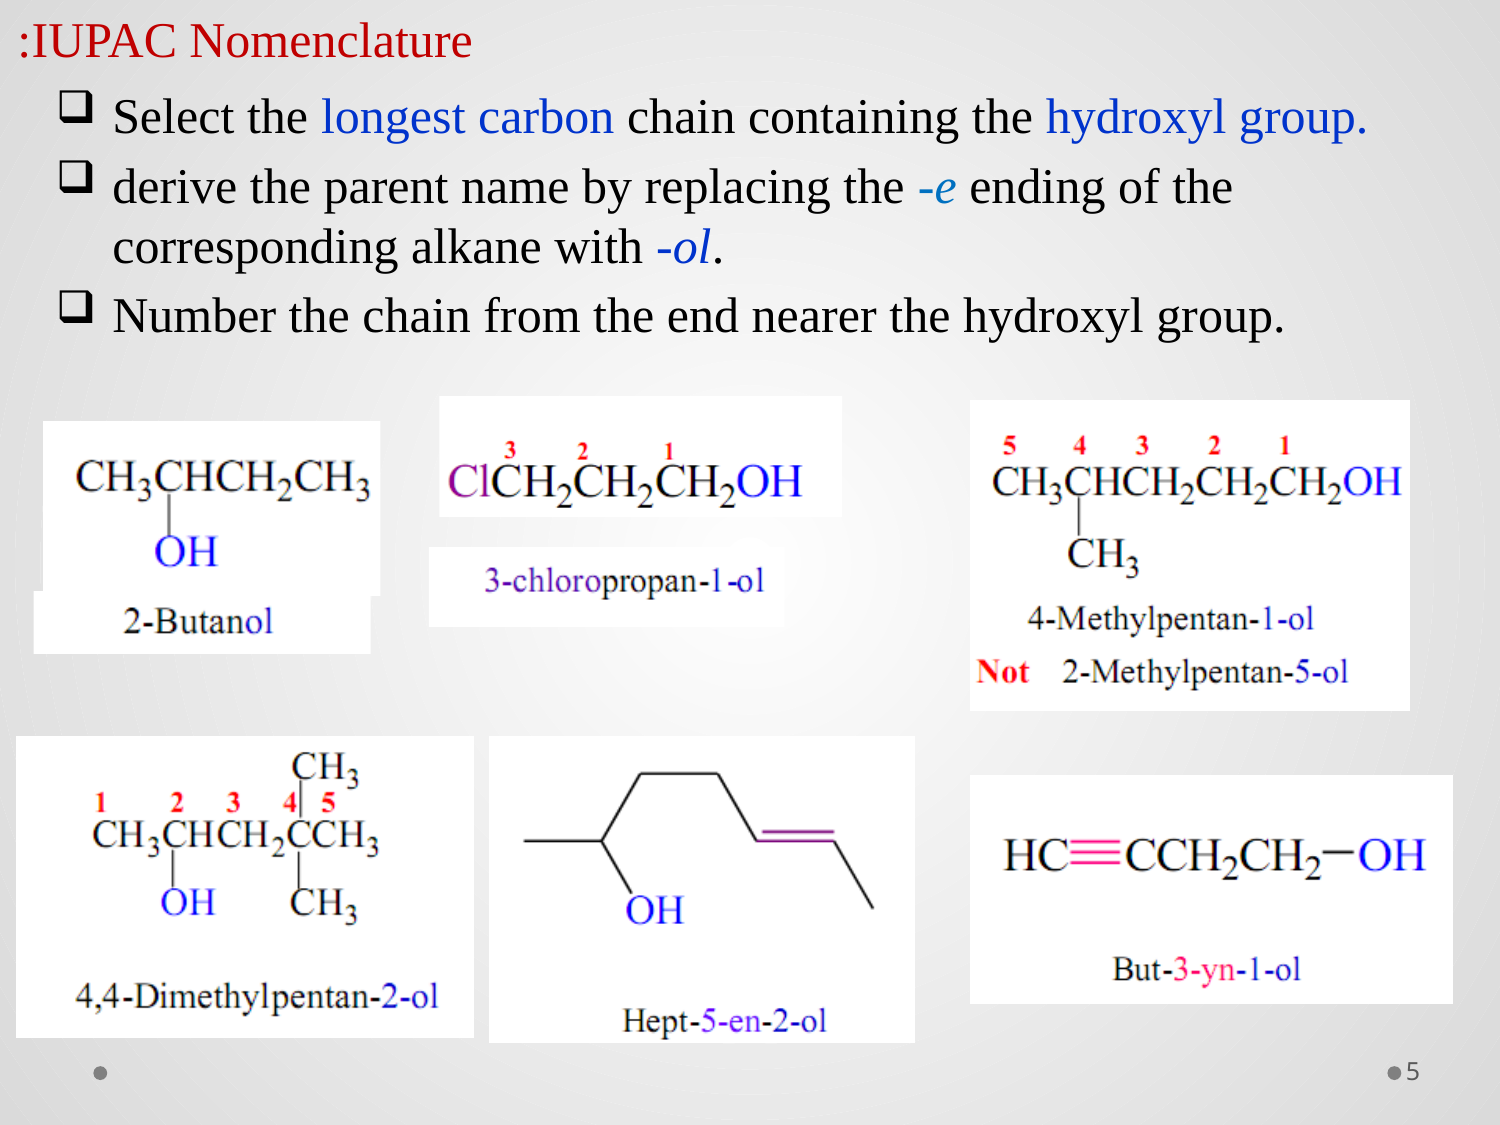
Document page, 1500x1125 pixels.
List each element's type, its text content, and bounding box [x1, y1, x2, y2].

picture [969, 399, 1410, 712]
text_box IUPAC Nomenclature: [2, 0, 488, 75]
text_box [33, 421, 381, 654]
picture [489, 736, 916, 1043]
picture [16, 736, 474, 1038]
picture [969, 775, 1454, 1004]
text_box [428, 395, 843, 627]
slide_number 5 [1401, 1042, 1494, 1103]
text_box Select the longest carbon chain containing the hydroxyl group. derive the parent name by replacing the -e ending of the corresponding alkane with -ol. Number the chain from the end nearer the hydroxyl group. [41, 75, 1471, 351]
